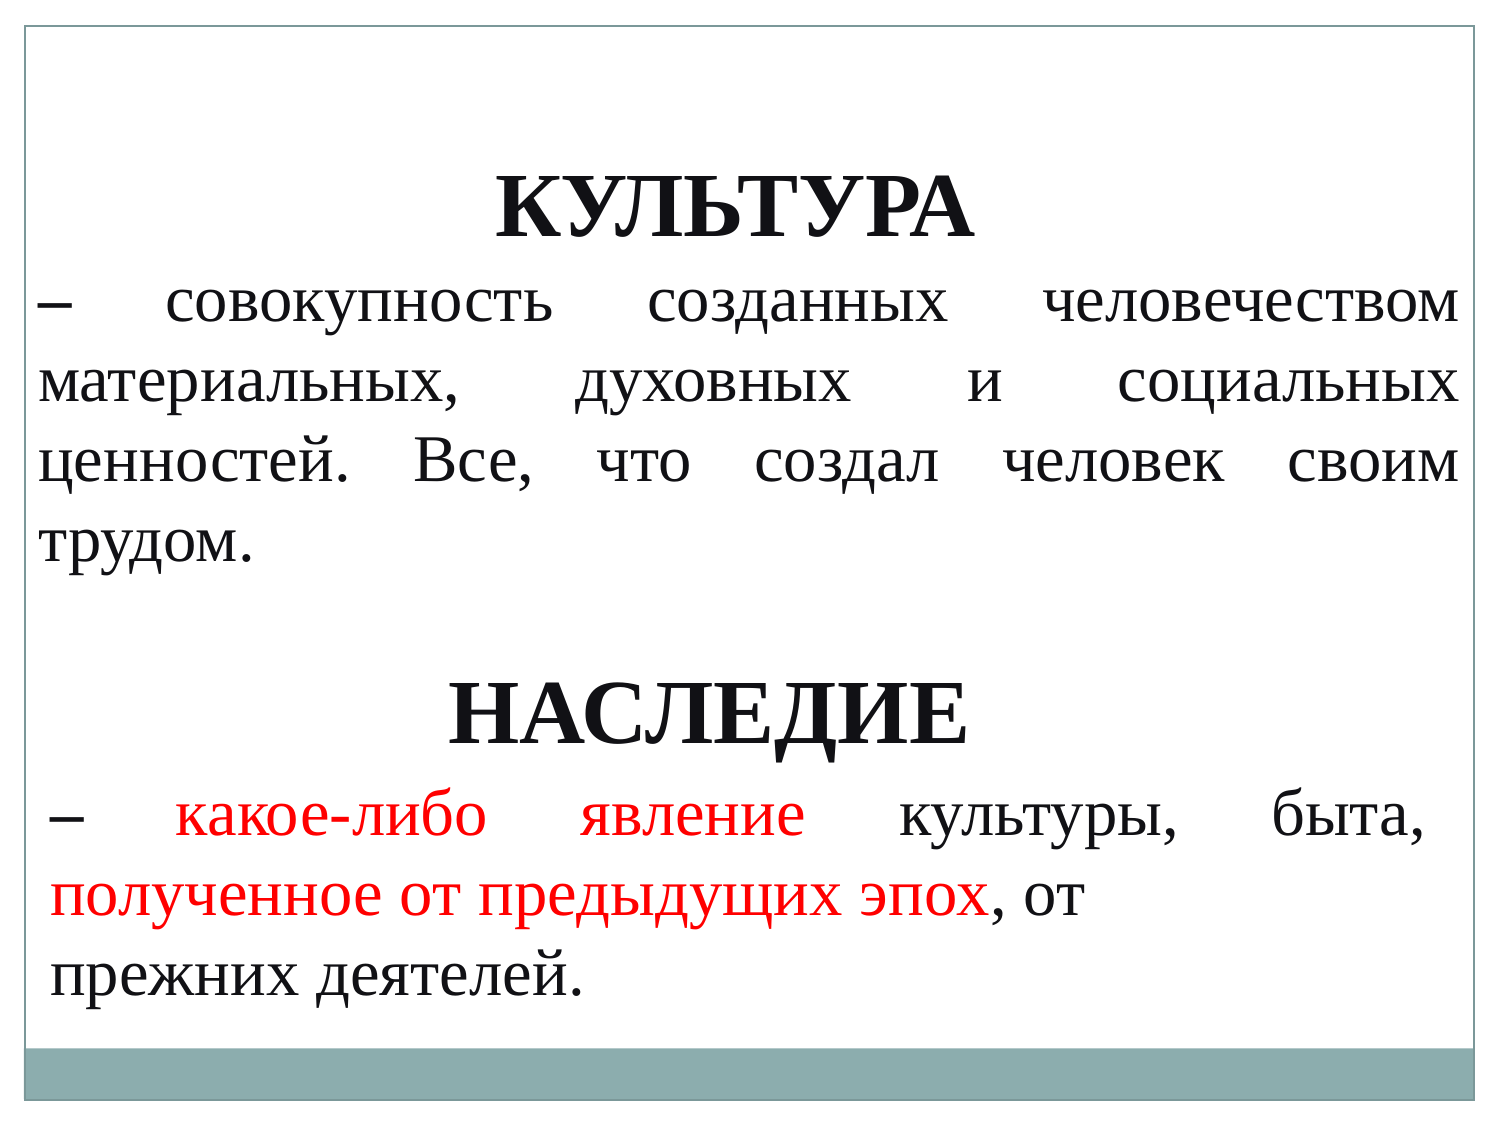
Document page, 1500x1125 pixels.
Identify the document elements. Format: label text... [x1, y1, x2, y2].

text_box – какое-либо явление культуры, быта, полученное от предыдущих эпох, от прежних деятелей. [35, 761, 1442, 1017]
text_box НАСЛЕДИЕ [433, 644, 1009, 770]
text_box КУЛЬТУРА [480, 137, 992, 262]
text_box – совокупность созданных человечеством материальных, духовных и социальных ценностей. Все, что создал человек своим трудом. [23, 247, 1477, 583]
